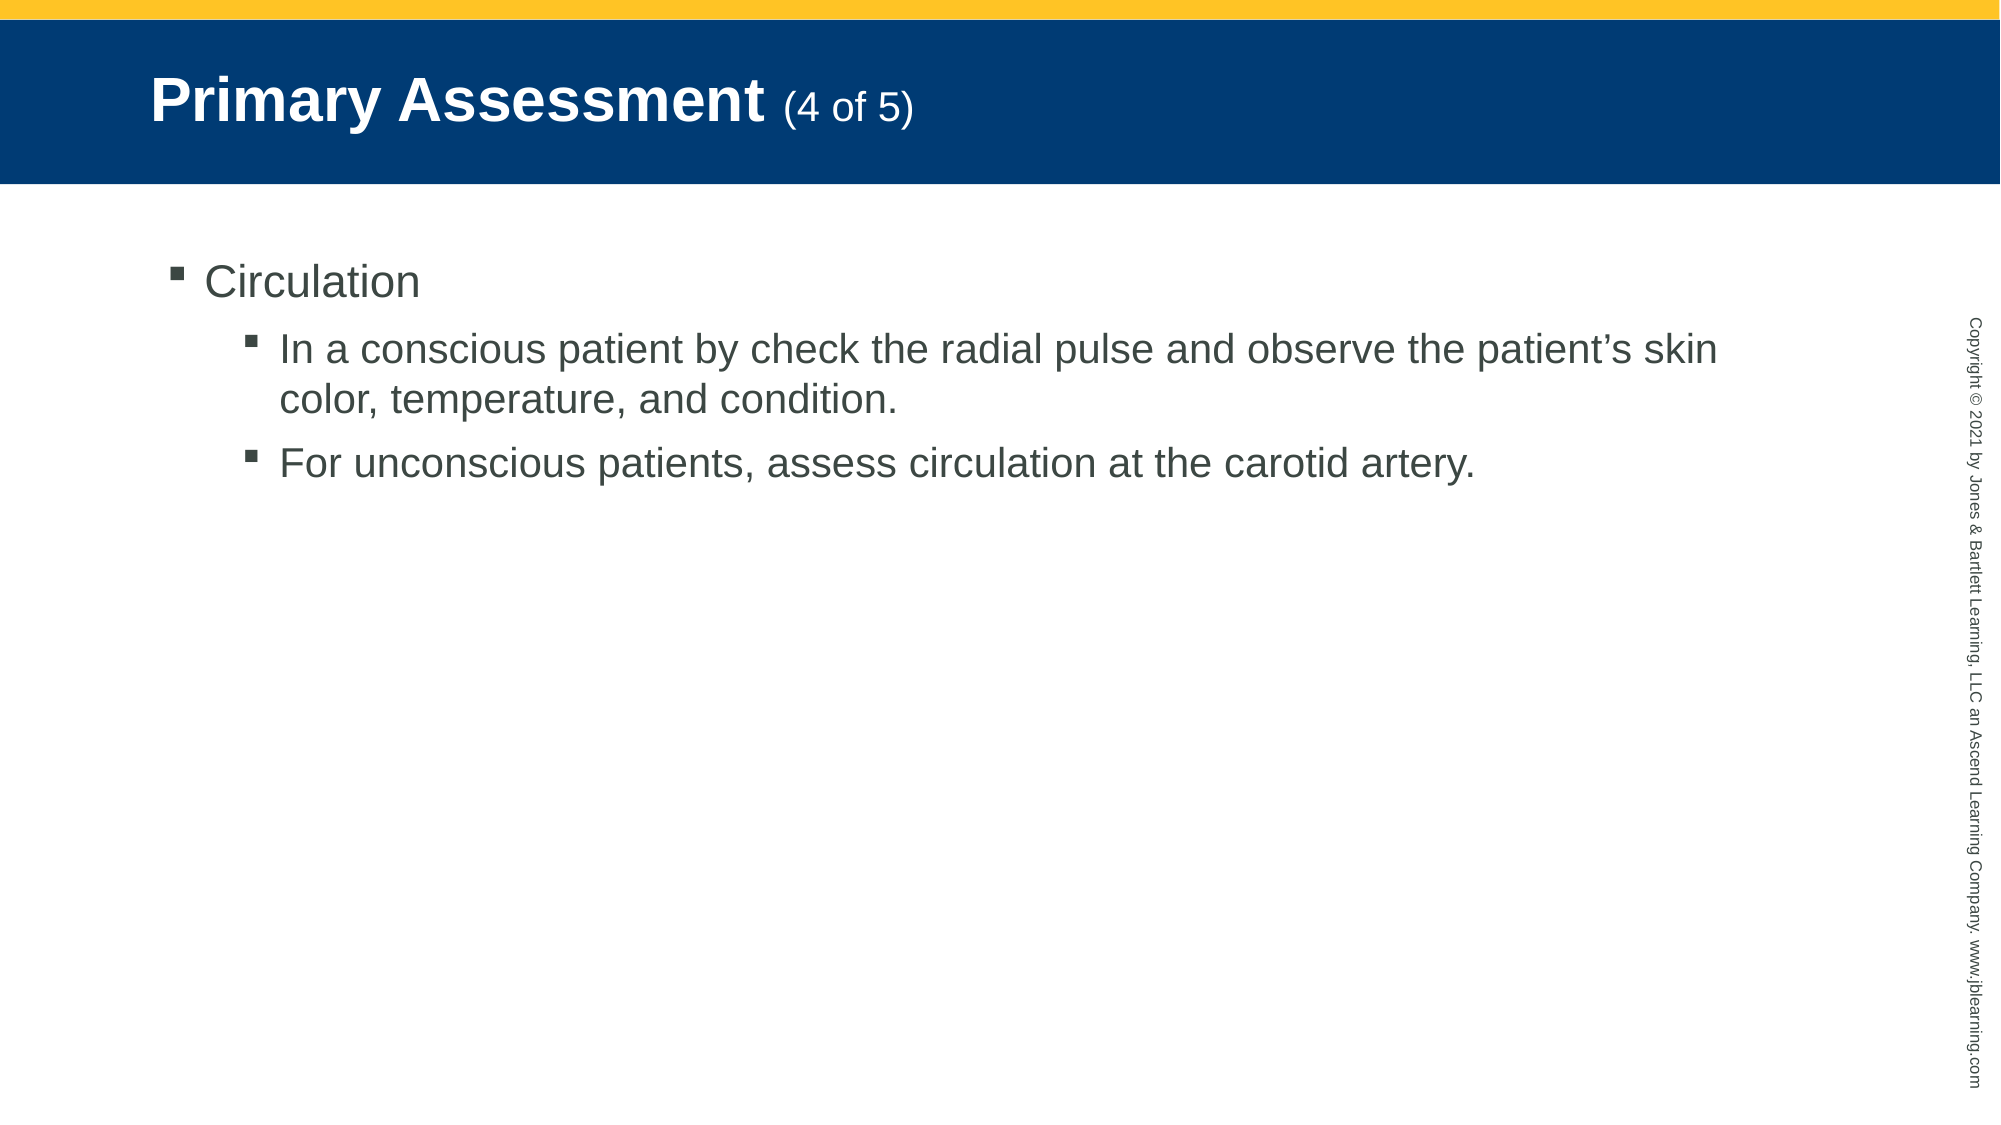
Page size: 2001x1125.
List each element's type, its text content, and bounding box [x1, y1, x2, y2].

list Circulation In a conscious patient by check the radial pulse and observe the patient’s skin color, temperature, and condition. For unconscious patients, assess circulation at the carotid artery. [151, 244, 1840, 1016]
title Primary Assessment (4 of 5) [0, 19, 2000, 185]
